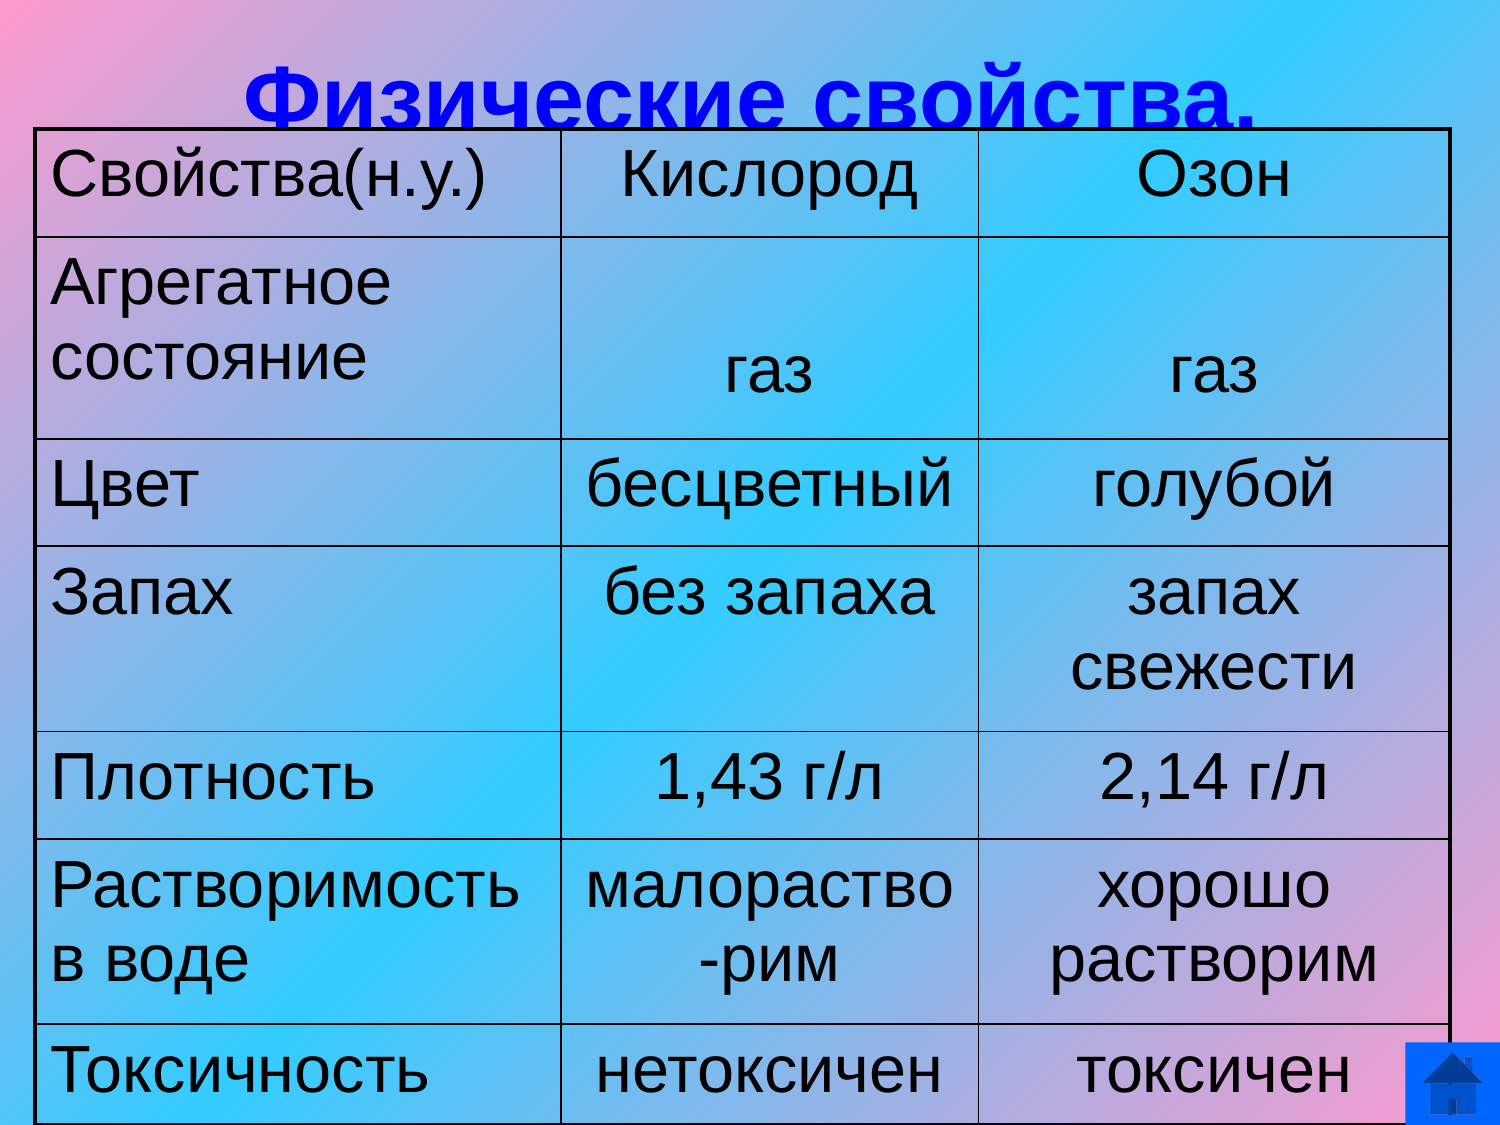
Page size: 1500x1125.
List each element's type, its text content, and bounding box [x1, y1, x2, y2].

table_cell Запах [37, 547, 560, 731]
table_cell нетоксичен [562, 1025, 978, 1123]
text_box [1405, 1042, 1500, 1125]
title Физические свойства. [76, 0, 1427, 127]
table_header Озон [979, 131, 1448, 236]
table_cell бесцветный [562, 440, 978, 545]
table_cell 2,14 г/л [979, 732, 1448, 838]
table_header Свойства(н.у.) [37, 131, 560, 236]
table_cell токсичен [979, 1025, 1448, 1123]
table_cell 1,43 г/л [562, 732, 978, 838]
table_cell запах свежести [979, 547, 1448, 731]
table_cell малораство -рим [562, 840, 978, 1023]
table_cell хорошо растворим [979, 840, 1448, 1023]
table_cell Плотность [37, 732, 560, 838]
table_cell Растворимость в воде [37, 840, 560, 1023]
table_cell газ [562, 238, 978, 438]
table_header Кислород [562, 131, 978, 236]
table_cell Цвет [37, 440, 560, 545]
table_cell без запаха [562, 547, 978, 731]
table_cell Токсичность [37, 1025, 560, 1123]
table_cell газ [979, 238, 1448, 438]
table_cell Агрегатное состояние [37, 238, 560, 438]
table_cell голубой [979, 440, 1448, 545]
